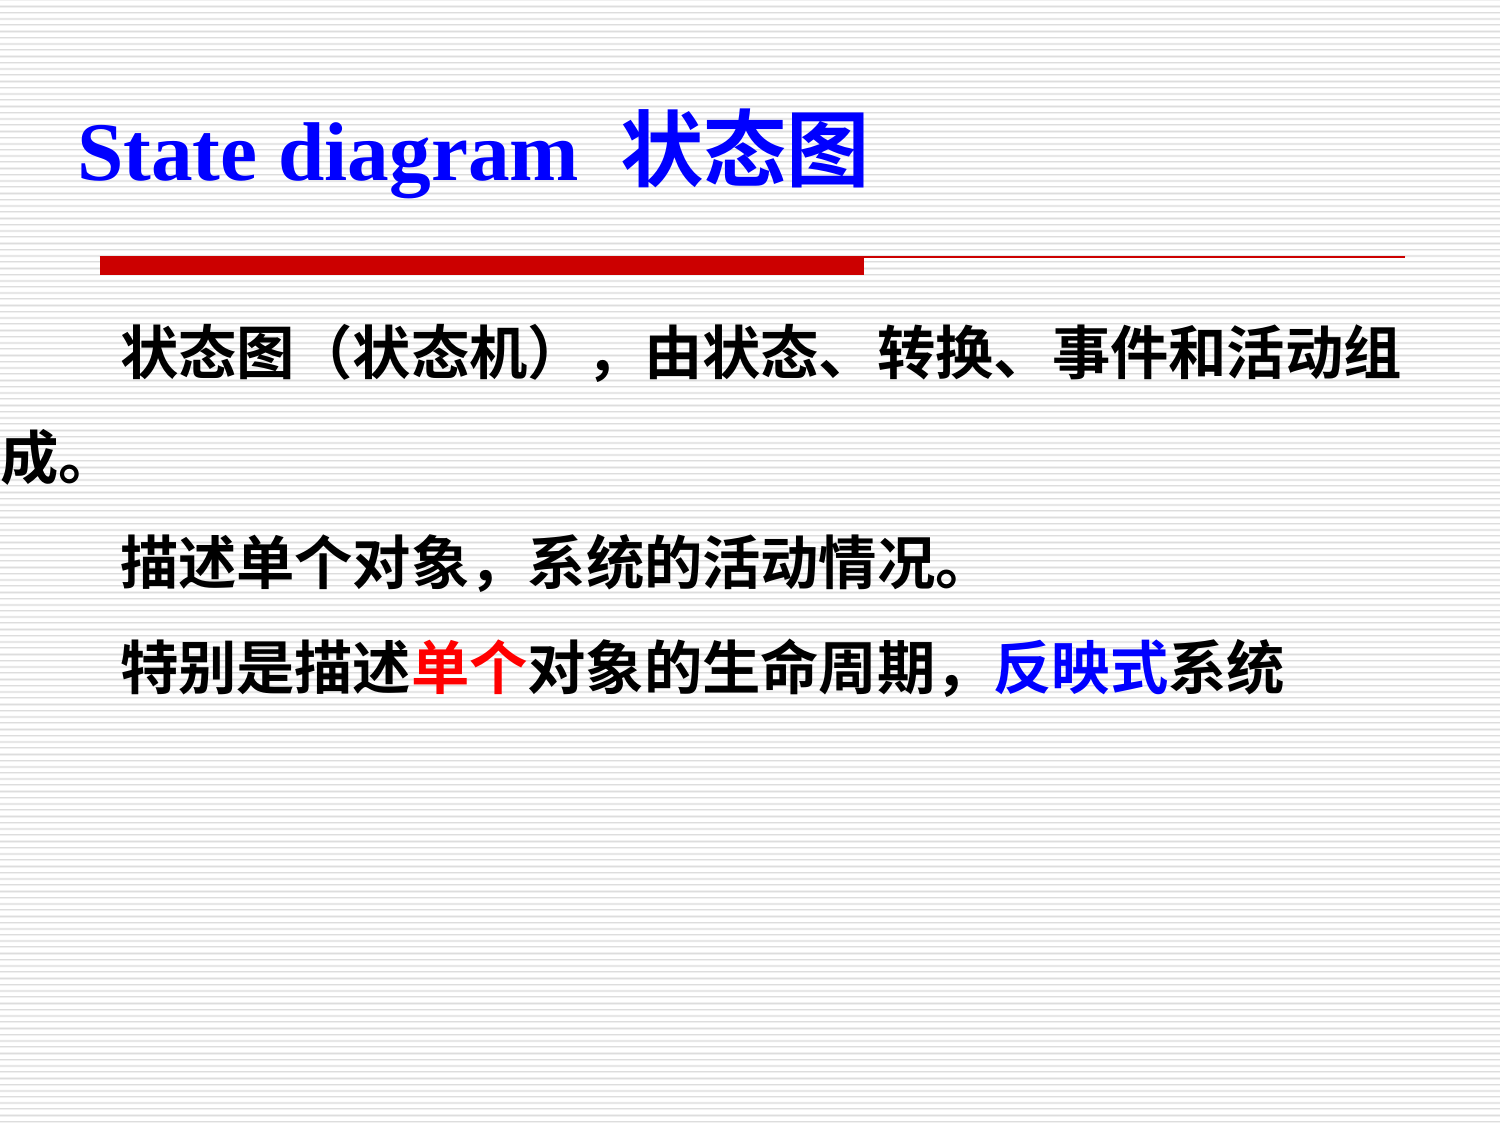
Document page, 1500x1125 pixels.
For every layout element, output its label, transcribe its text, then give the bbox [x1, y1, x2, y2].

text_box 状态图（状态机），由状态、转换、事件和活动组成。 描述单个对象，系统的活动情况。 特别是描述单个对象的生命周期，反映式系统 [0, 281, 1500, 702]
text_box State diagram 状态图 [77, 97, 870, 198]
picture [0, 702, 1500, 1125]
picture [0, 0, 1500, 281]
